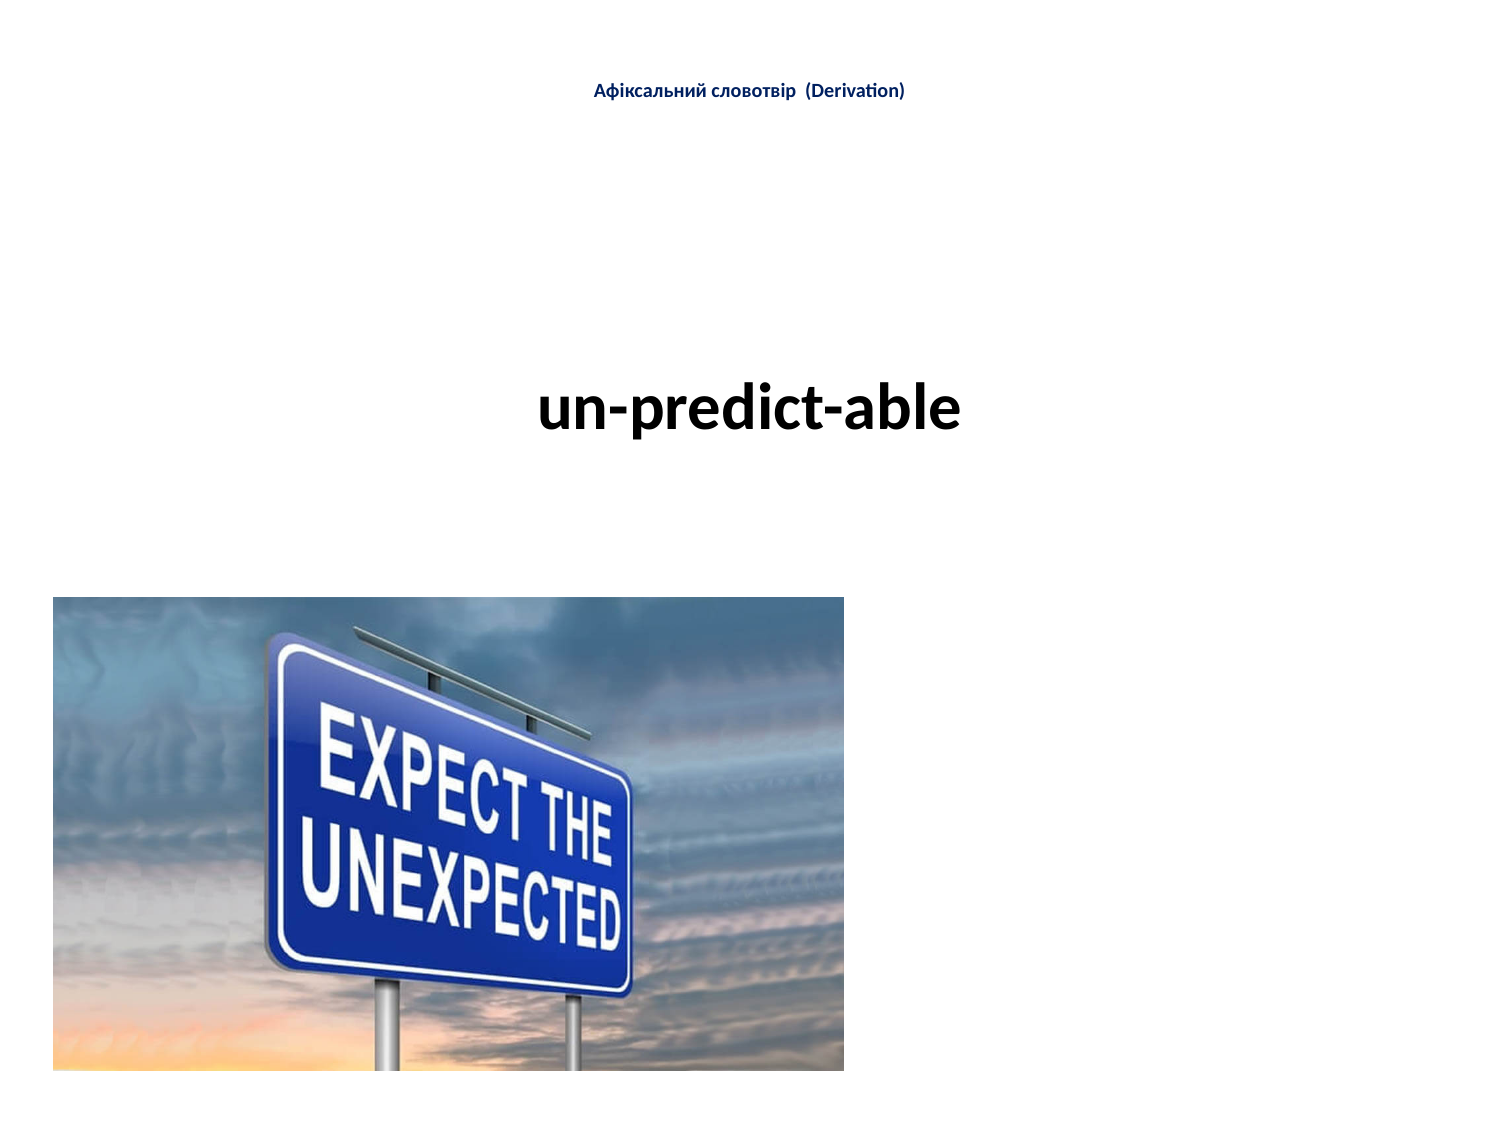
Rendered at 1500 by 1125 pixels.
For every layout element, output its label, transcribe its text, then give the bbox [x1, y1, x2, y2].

title Афіксальний словотвір (Derivation) [75, 45, 1425, 149]
picture [52, 597, 845, 1071]
list un-predict-able [75, 262, 1425, 1005]
